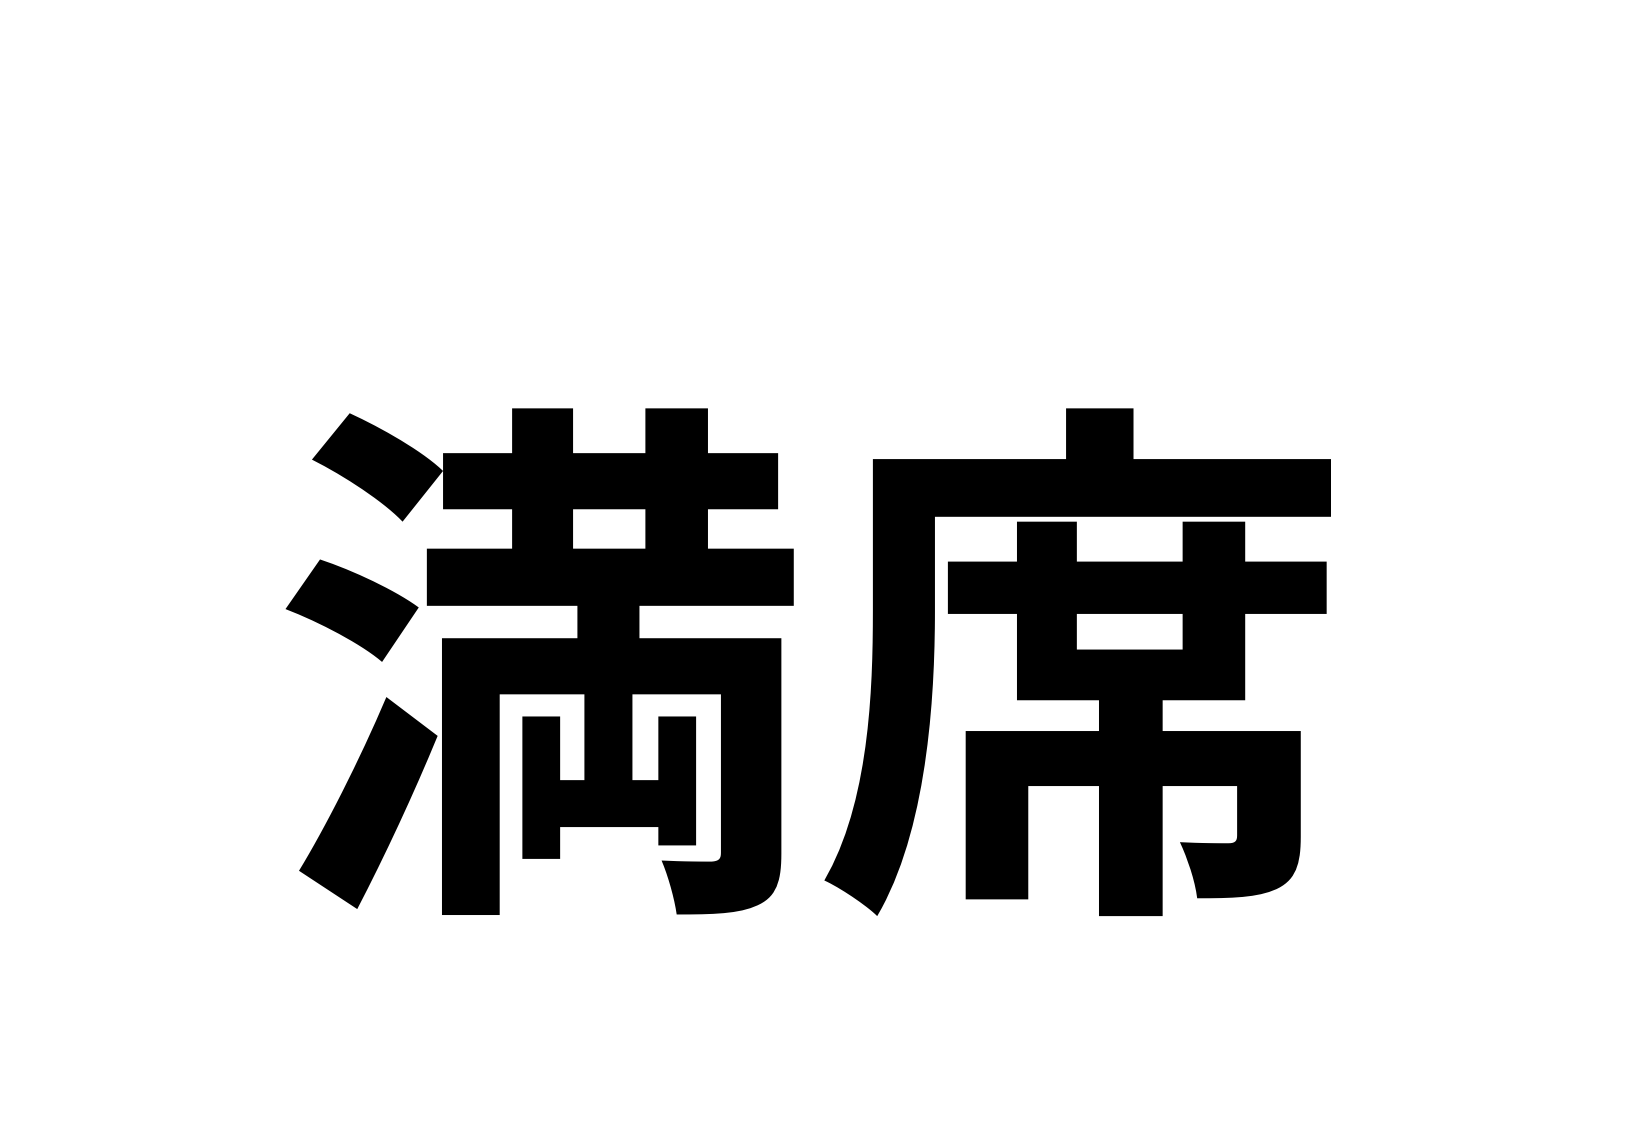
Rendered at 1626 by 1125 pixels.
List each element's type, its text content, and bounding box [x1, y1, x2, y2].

text_box 満席 [0, 321, 1625, 984]
